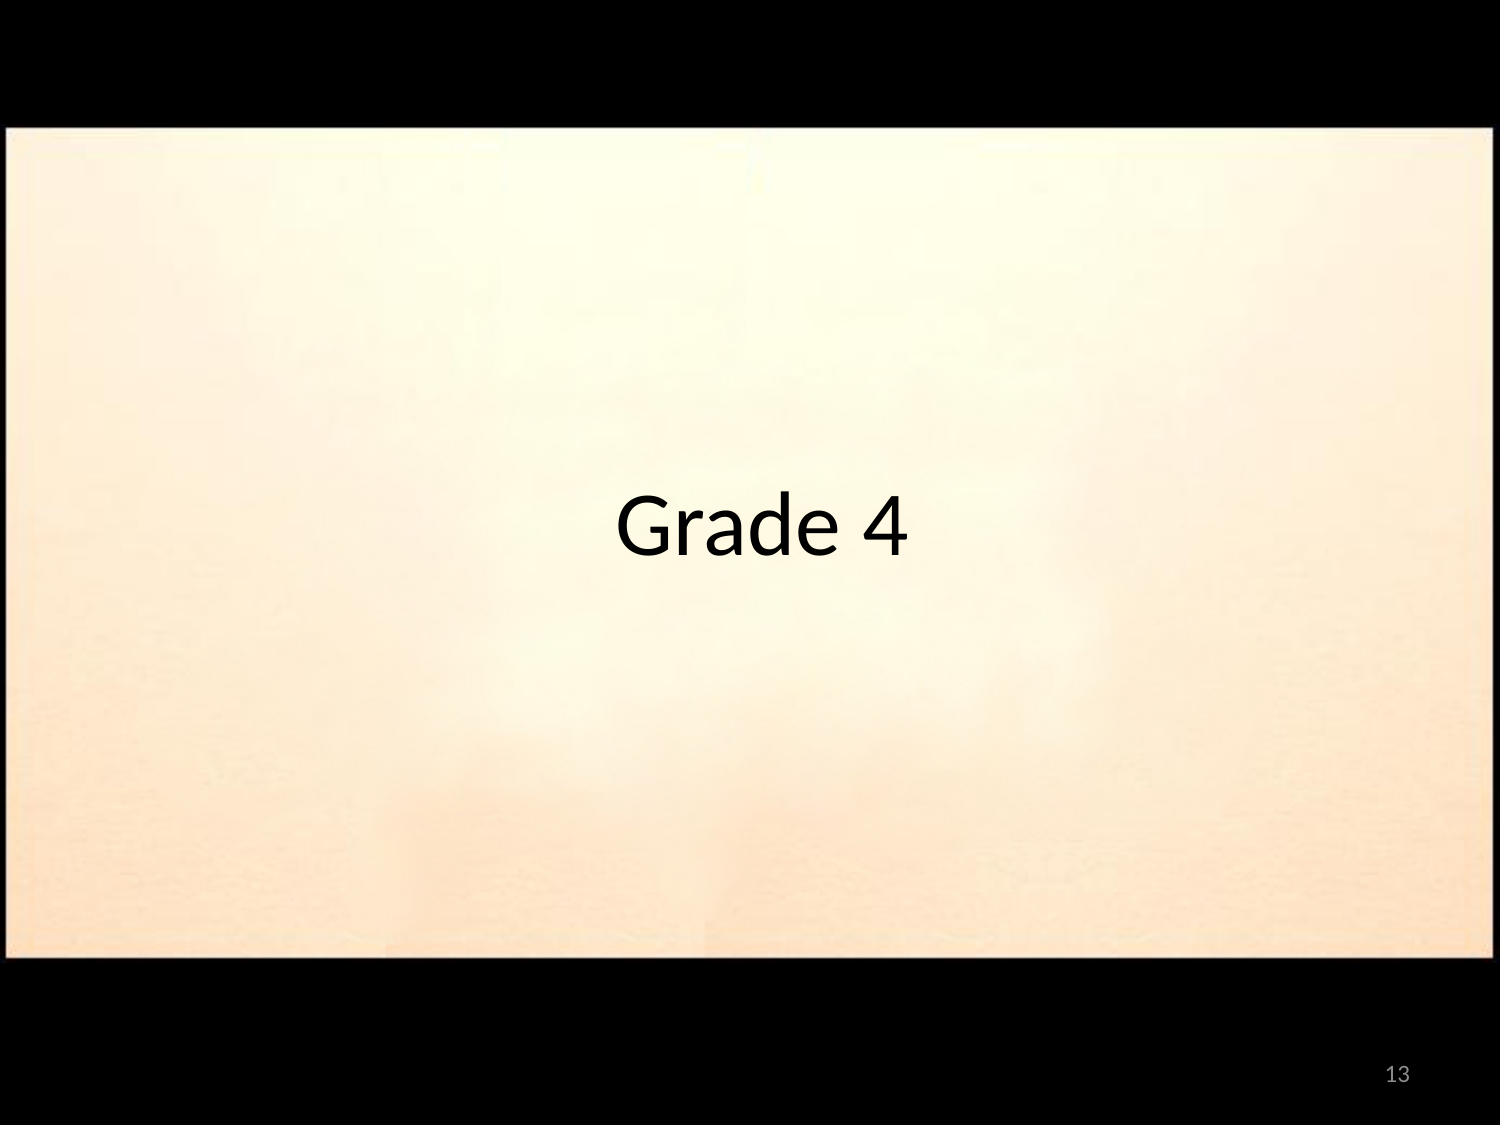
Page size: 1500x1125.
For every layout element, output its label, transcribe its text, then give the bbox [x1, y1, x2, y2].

picture [0, 124, 1500, 963]
slide_number 13 [1074, 1042, 1425, 1103]
